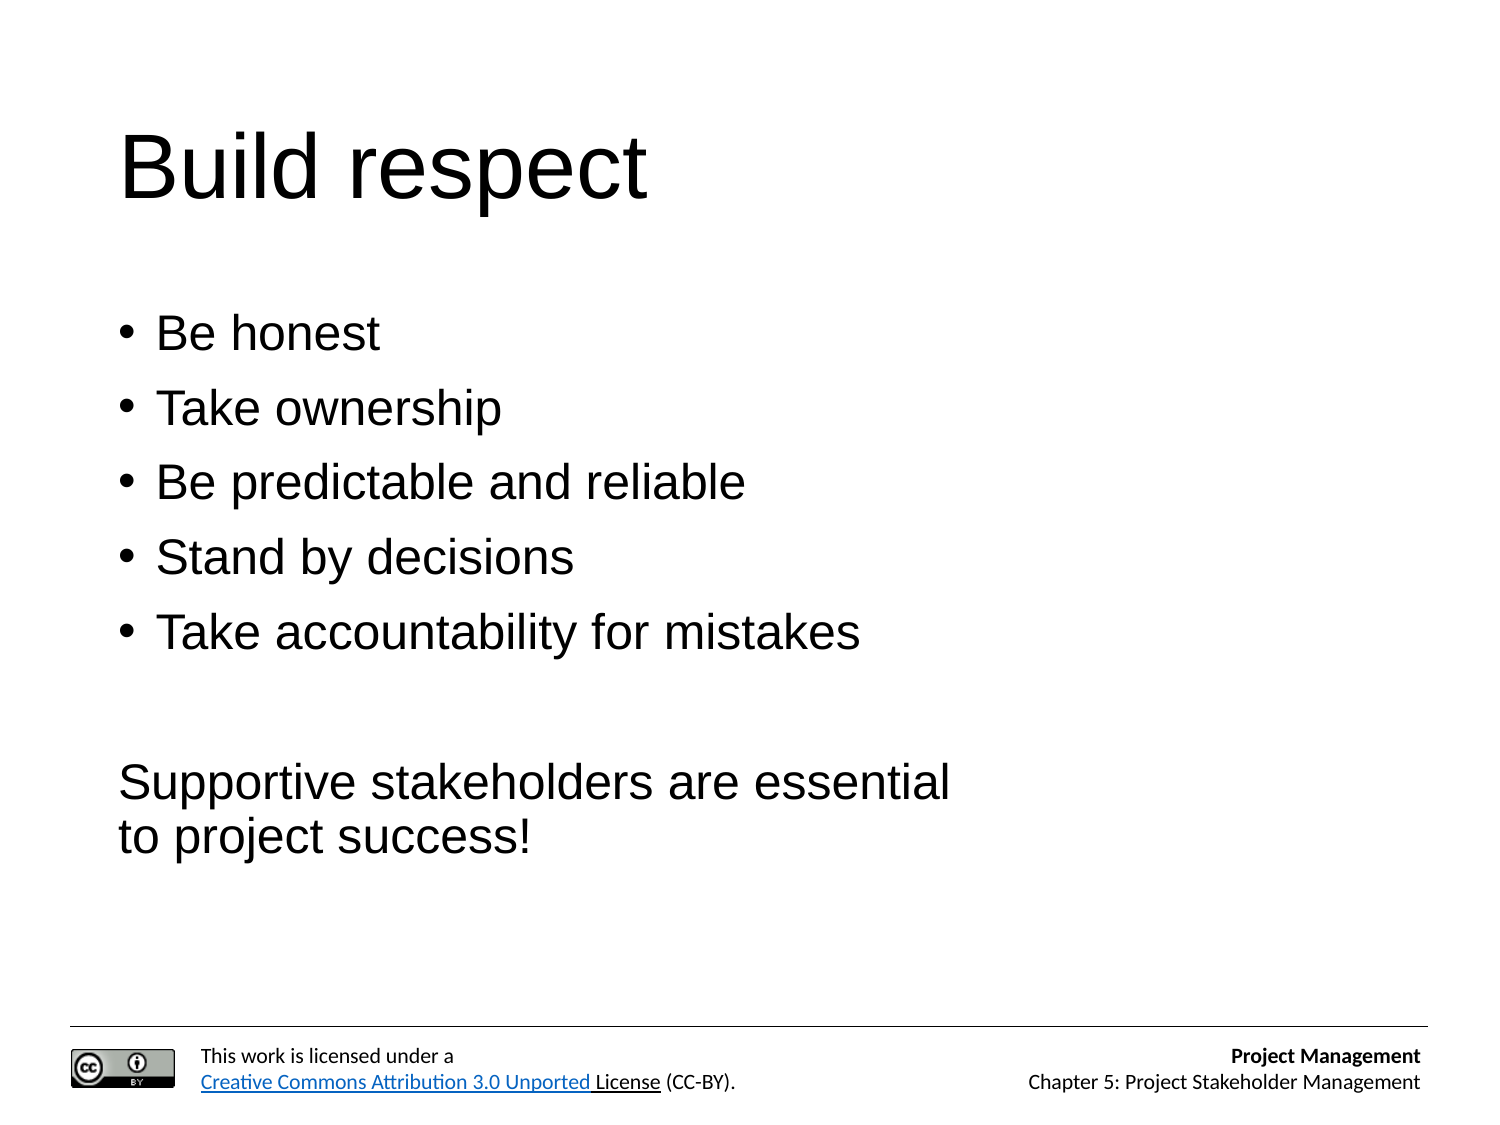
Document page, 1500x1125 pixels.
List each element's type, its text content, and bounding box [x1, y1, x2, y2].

list Be honest Take ownership Be predictable and reliable Stand by decisions Take accountability for mistakes Supportive stakeholders are essential to project success! [103, 299, 1397, 1014]
title Build respect [103, 59, 1397, 278]
picture [71, 1049, 175, 1088]
